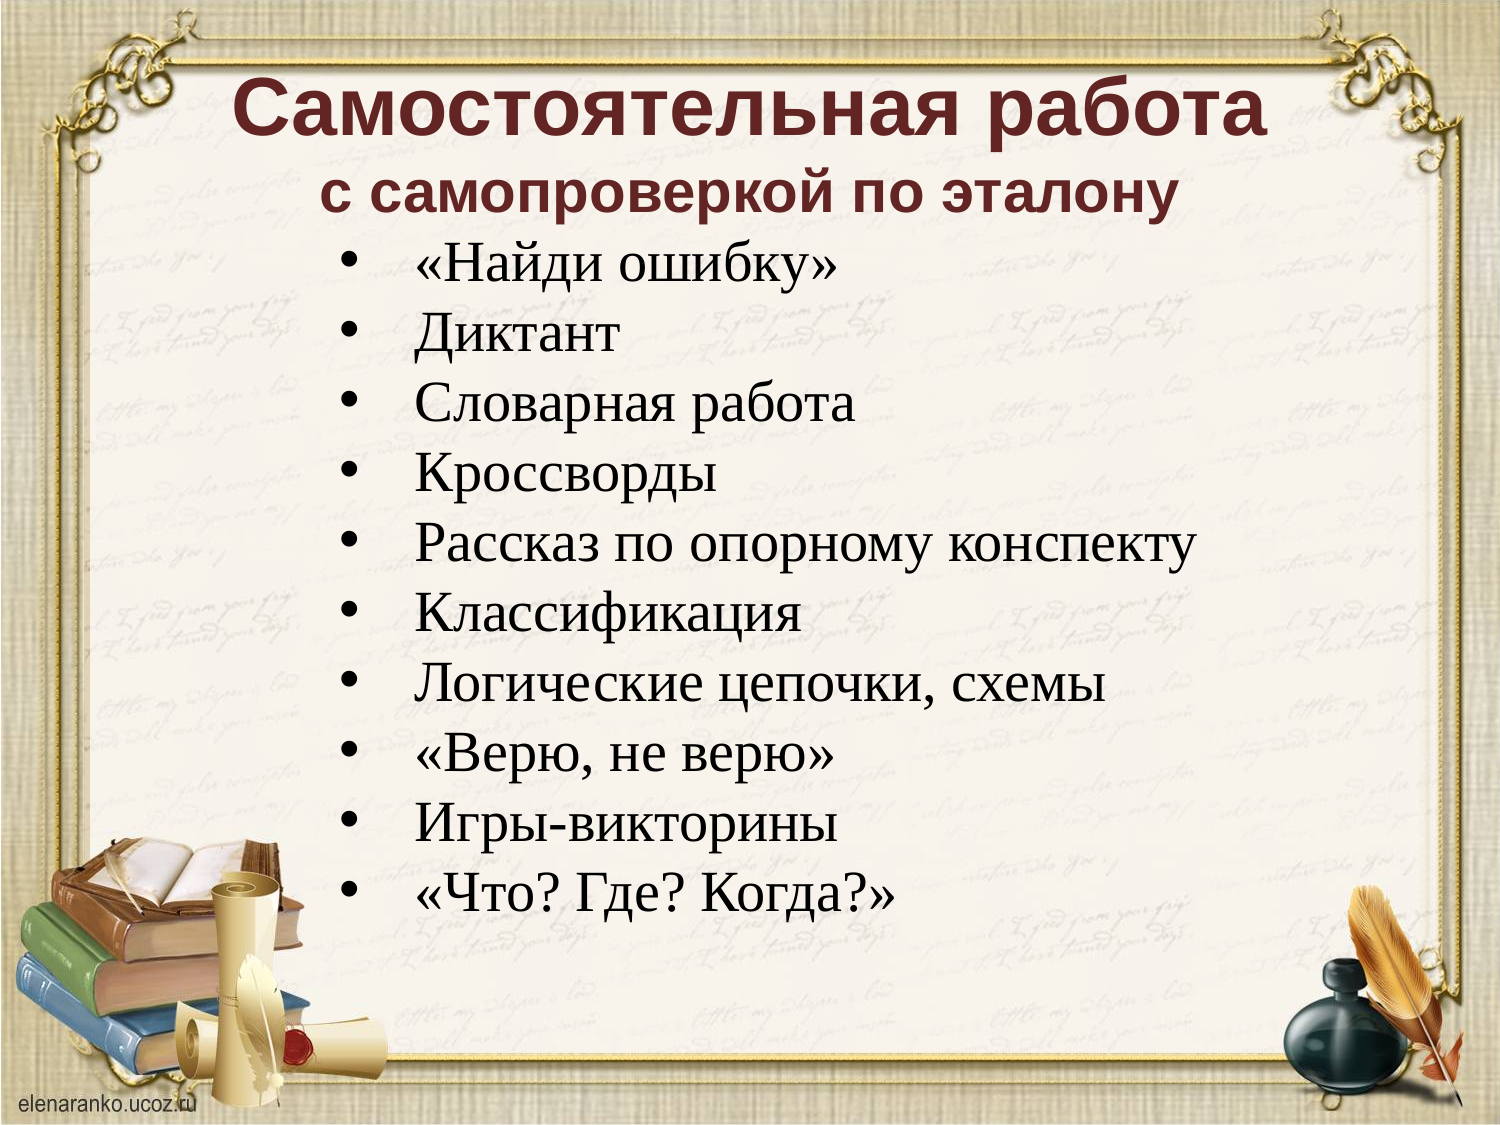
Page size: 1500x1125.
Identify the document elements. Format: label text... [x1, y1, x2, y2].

text_box «Найди ошибку» Диктант Словарная работа Кроссворды Рассказ по опорному конспекту Классификация Логические цепочки, схемы «Верю, не верю» Игры-викторины «Что? Где? Когда?» [324, 216, 1341, 931]
picture [0, 0, 1500, 1125]
title Самостоятельная работа с самопроверкой по эталону [75, 45, 1425, 233]
